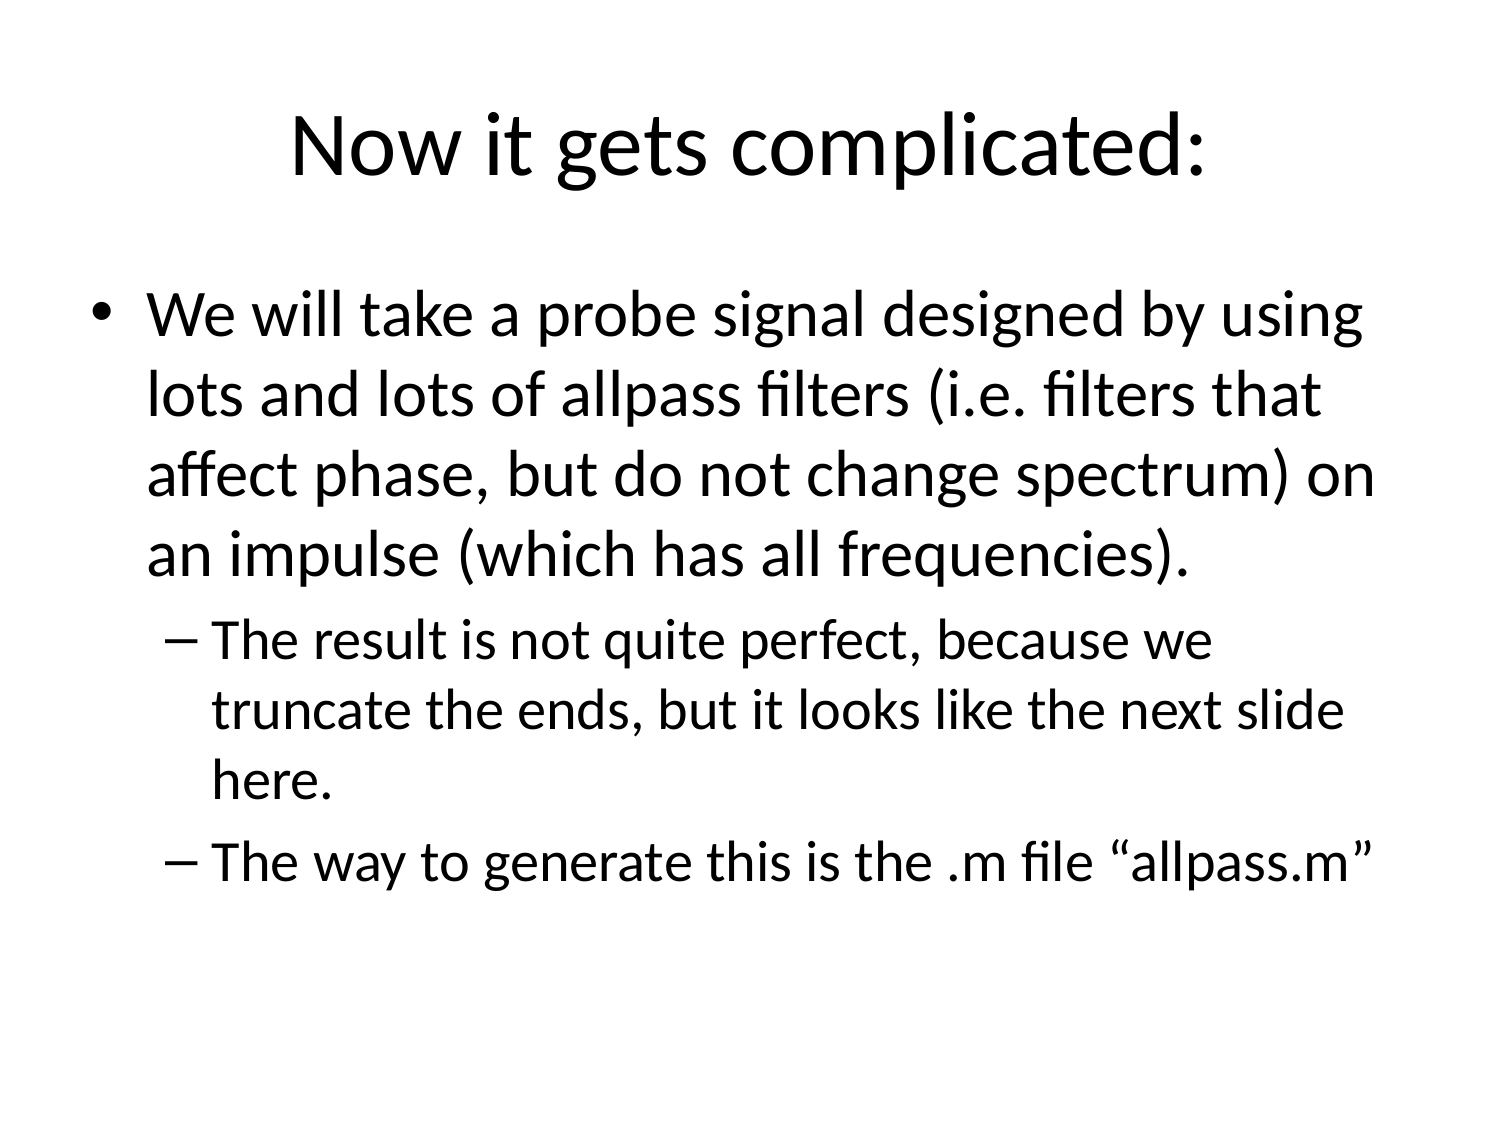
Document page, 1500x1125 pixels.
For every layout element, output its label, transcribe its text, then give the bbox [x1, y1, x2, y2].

list We will take a probe signal designed by using lots and lots of allpass filters (i.e. filters that affect phase, but do not change spectrum) on an impulse (which has all frequencies). The result is not quite perfect, because we truncate the ends, but it looks like the next slide here. The way to generate this is the .m file “allpass.m” [75, 262, 1425, 1005]
title Now it gets complicated: [75, 45, 1425, 233]
